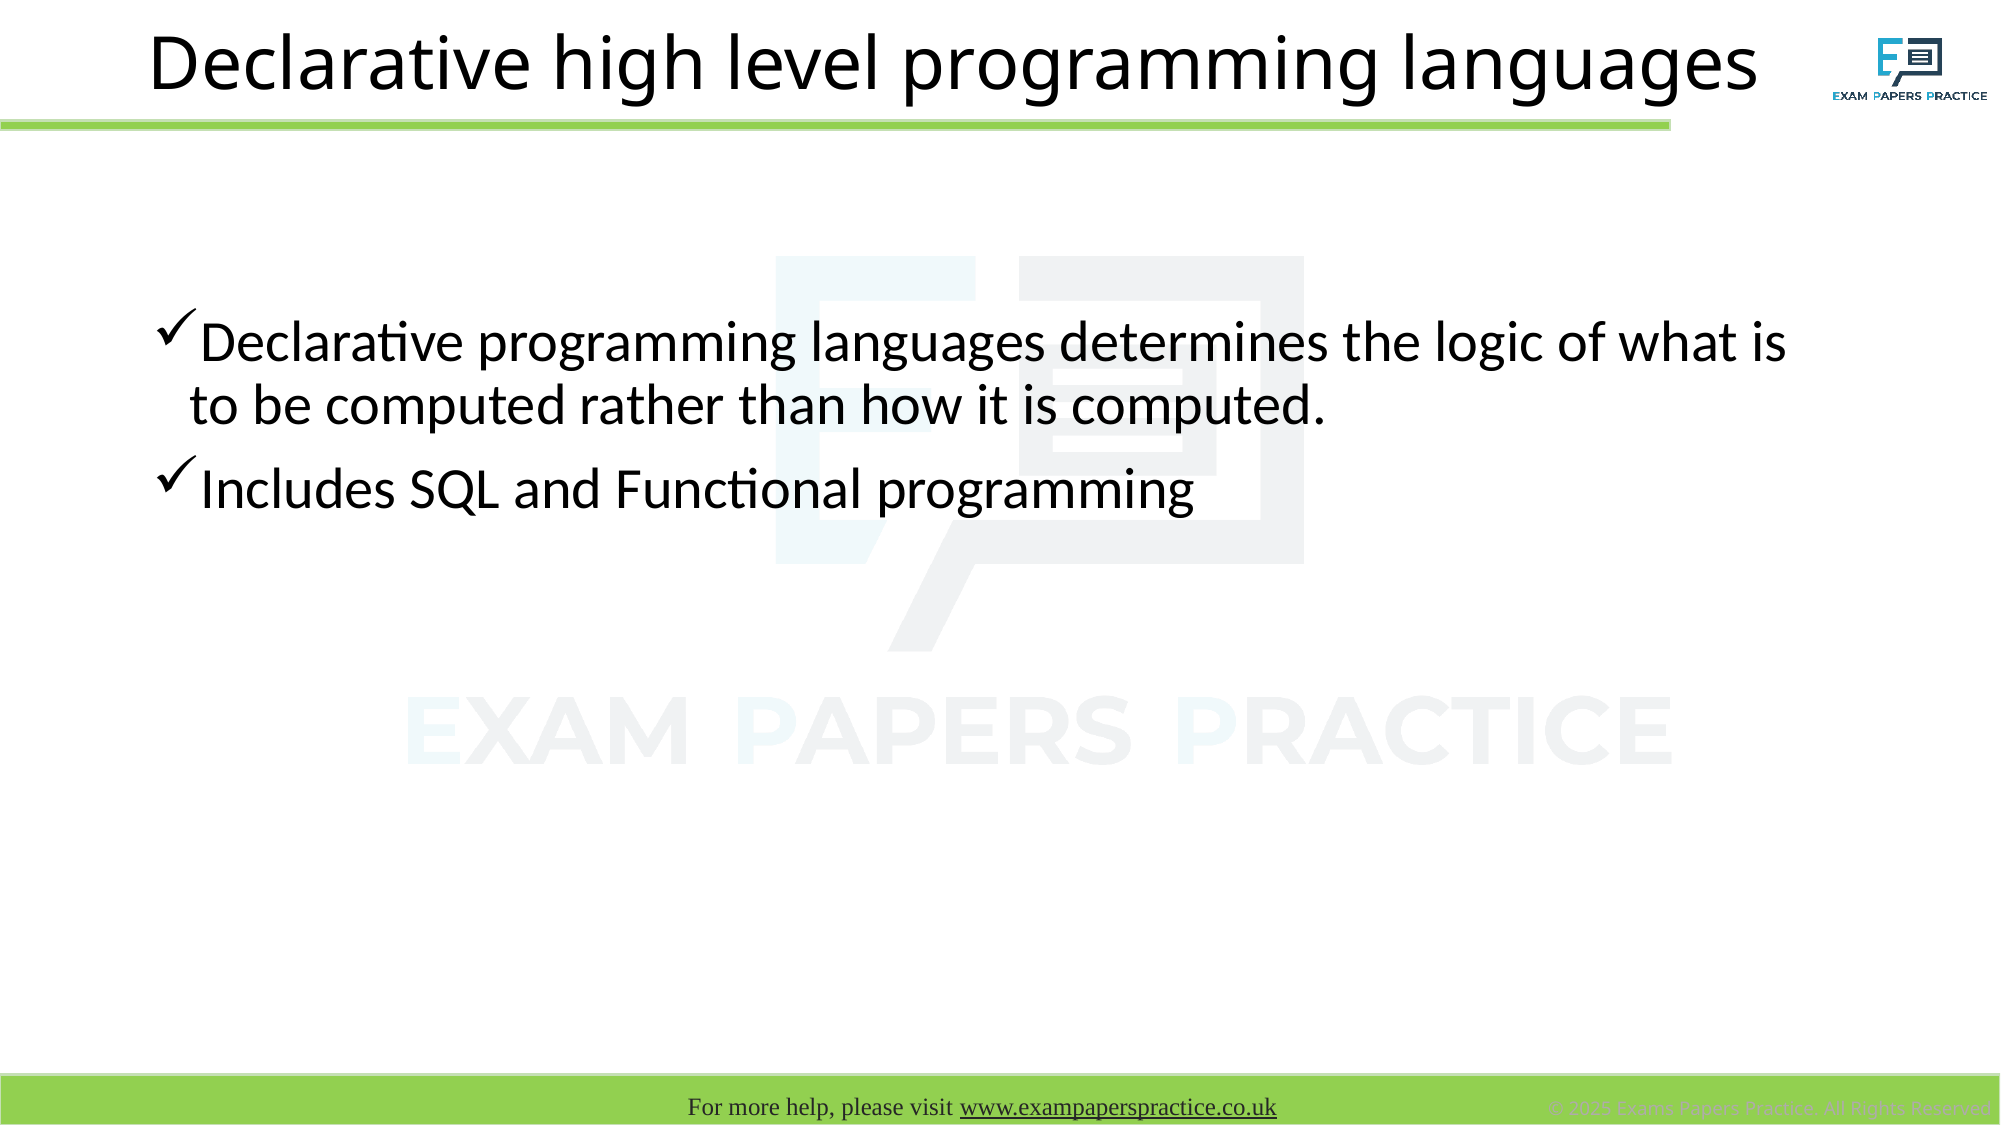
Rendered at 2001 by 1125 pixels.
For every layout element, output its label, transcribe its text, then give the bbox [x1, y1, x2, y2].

title Declarative high level programming languages [132, 11, 1858, 121]
list Declarative programming languages determines the logic of what is to be computed rather than how it is computed. Includes SQL and Functional programming [137, 304, 1863, 1018]
